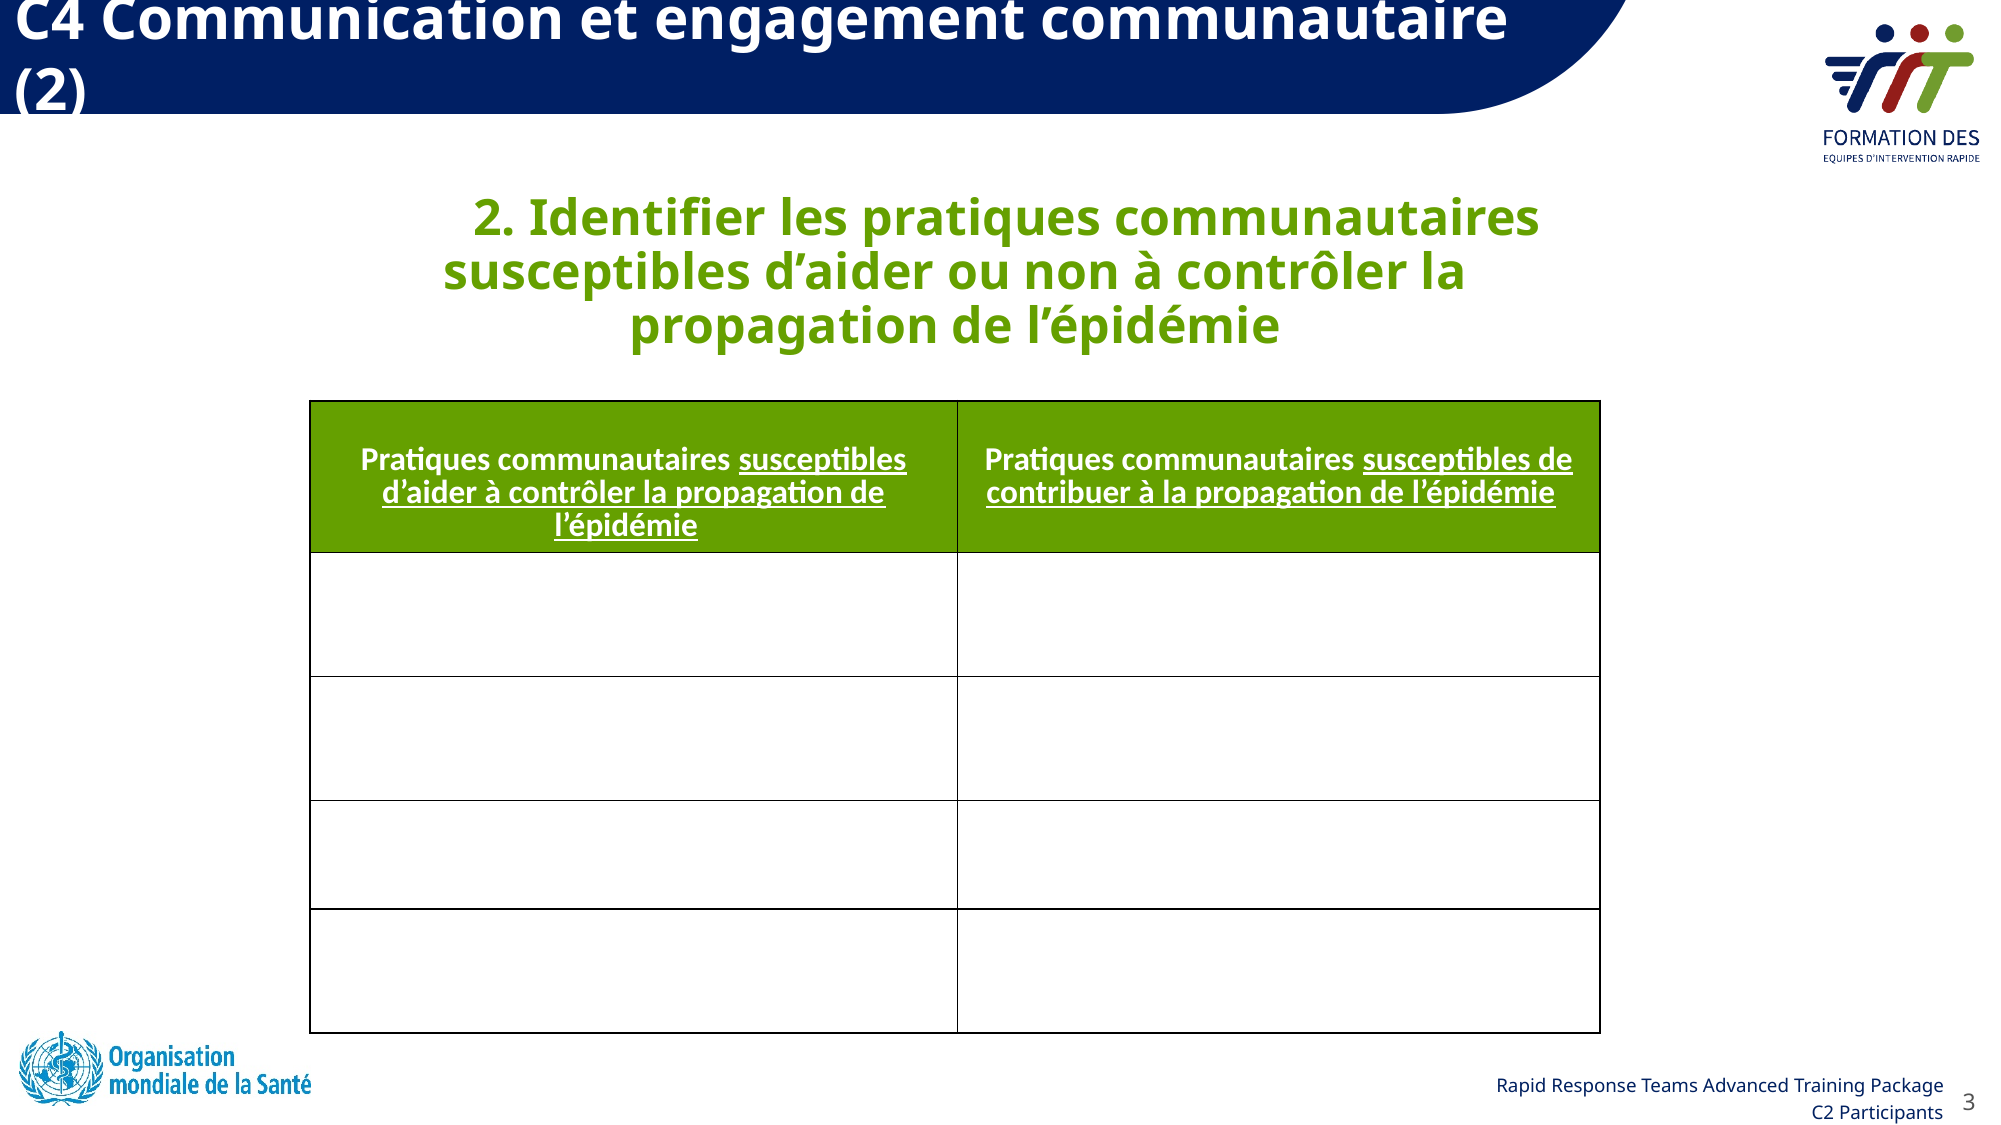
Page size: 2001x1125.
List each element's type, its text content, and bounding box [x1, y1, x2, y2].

table_cell [311, 677, 957, 800]
table_cell [311, 910, 957, 1032]
picture [0, 0, 1650, 114]
table_cell [958, 677, 1599, 800]
title C4 Communication et engagement communautaire (2) [6, 0, 1556, 106]
table_cell [958, 553, 1599, 676]
table_cell [958, 910, 1599, 1032]
table_cell [958, 801, 1599, 908]
table_cell [311, 553, 957, 676]
table_header Pratiques communautaires susceptibles d’aider à contrôler la propagation de l’épidémie [311, 402, 957, 552]
table_header Pratiques communautaires susceptibles de contribuer à la propagation de l’épidémie [958, 402, 1599, 552]
list 2. Identifier les pratiques communautaires susceptibles d’aider ou non à contrôler la propagation de l’épidémie [309, 184, 1601, 400]
picture [19, 1031, 311, 1106]
picture [1823, 23, 1980, 164]
table_cell [311, 801, 957, 908]
